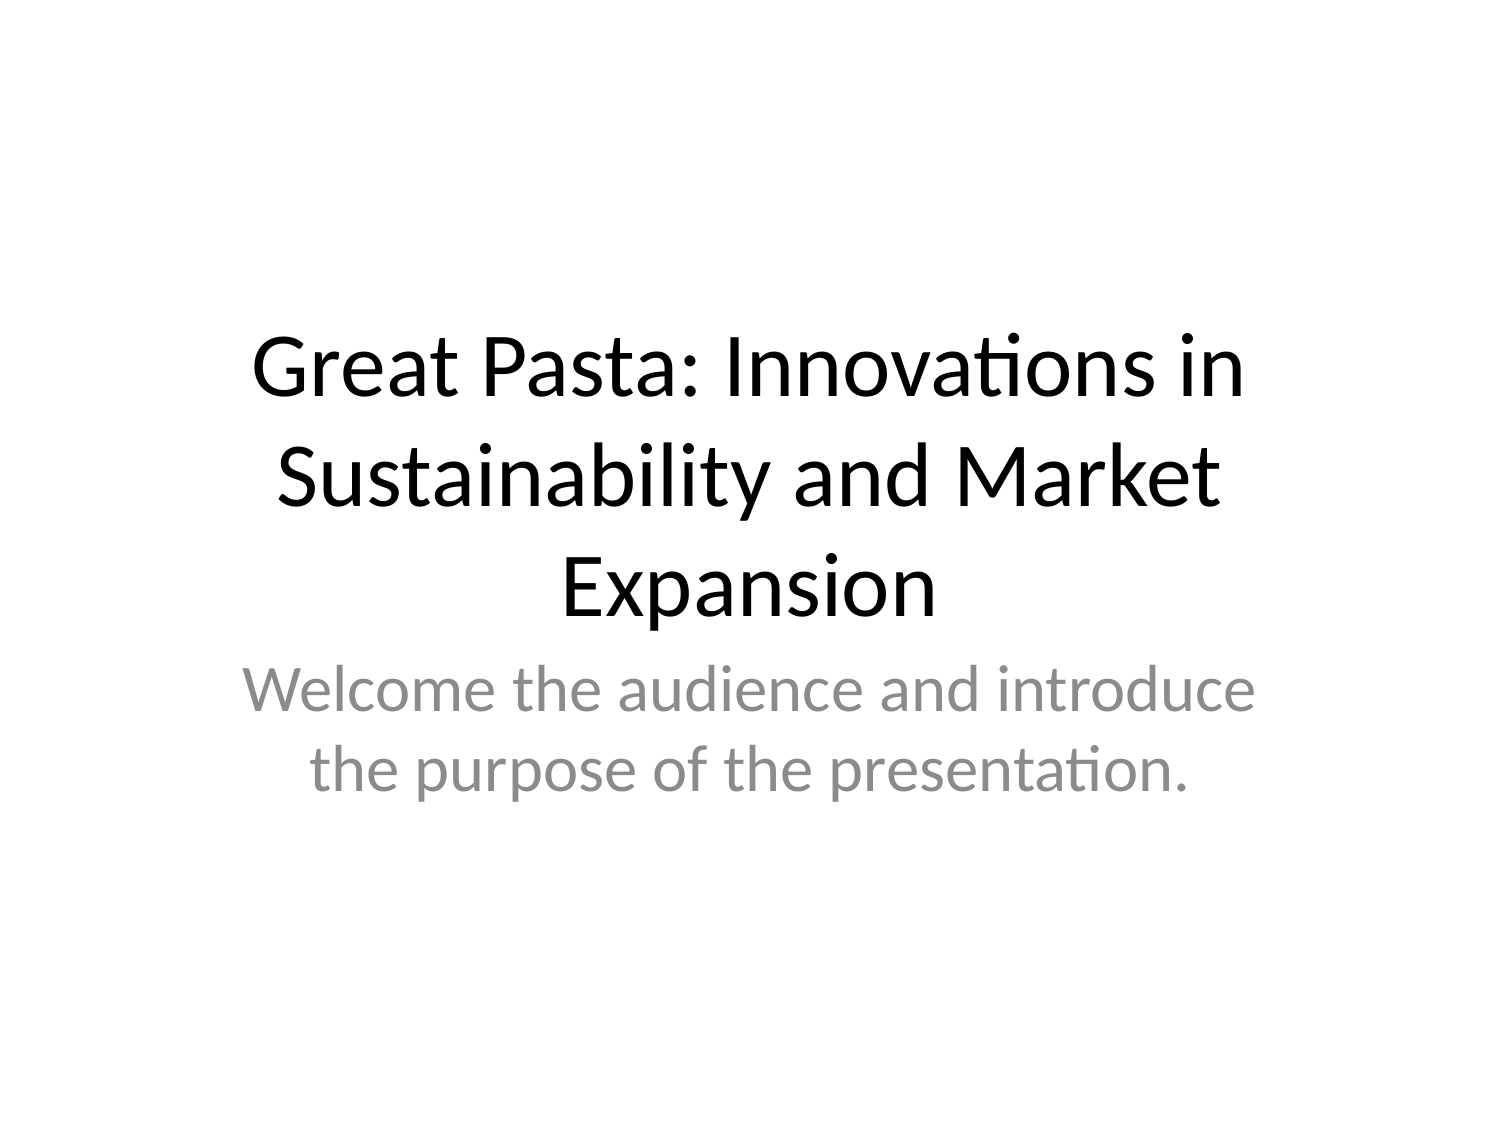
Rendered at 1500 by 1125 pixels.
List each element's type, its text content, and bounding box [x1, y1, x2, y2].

subtitle Welcome the audience and introduce the purpose of the presentation. [225, 637, 1275, 925]
title Great Pasta: Innovations in Sustainability and Market Expansion [112, 349, 1388, 591]
